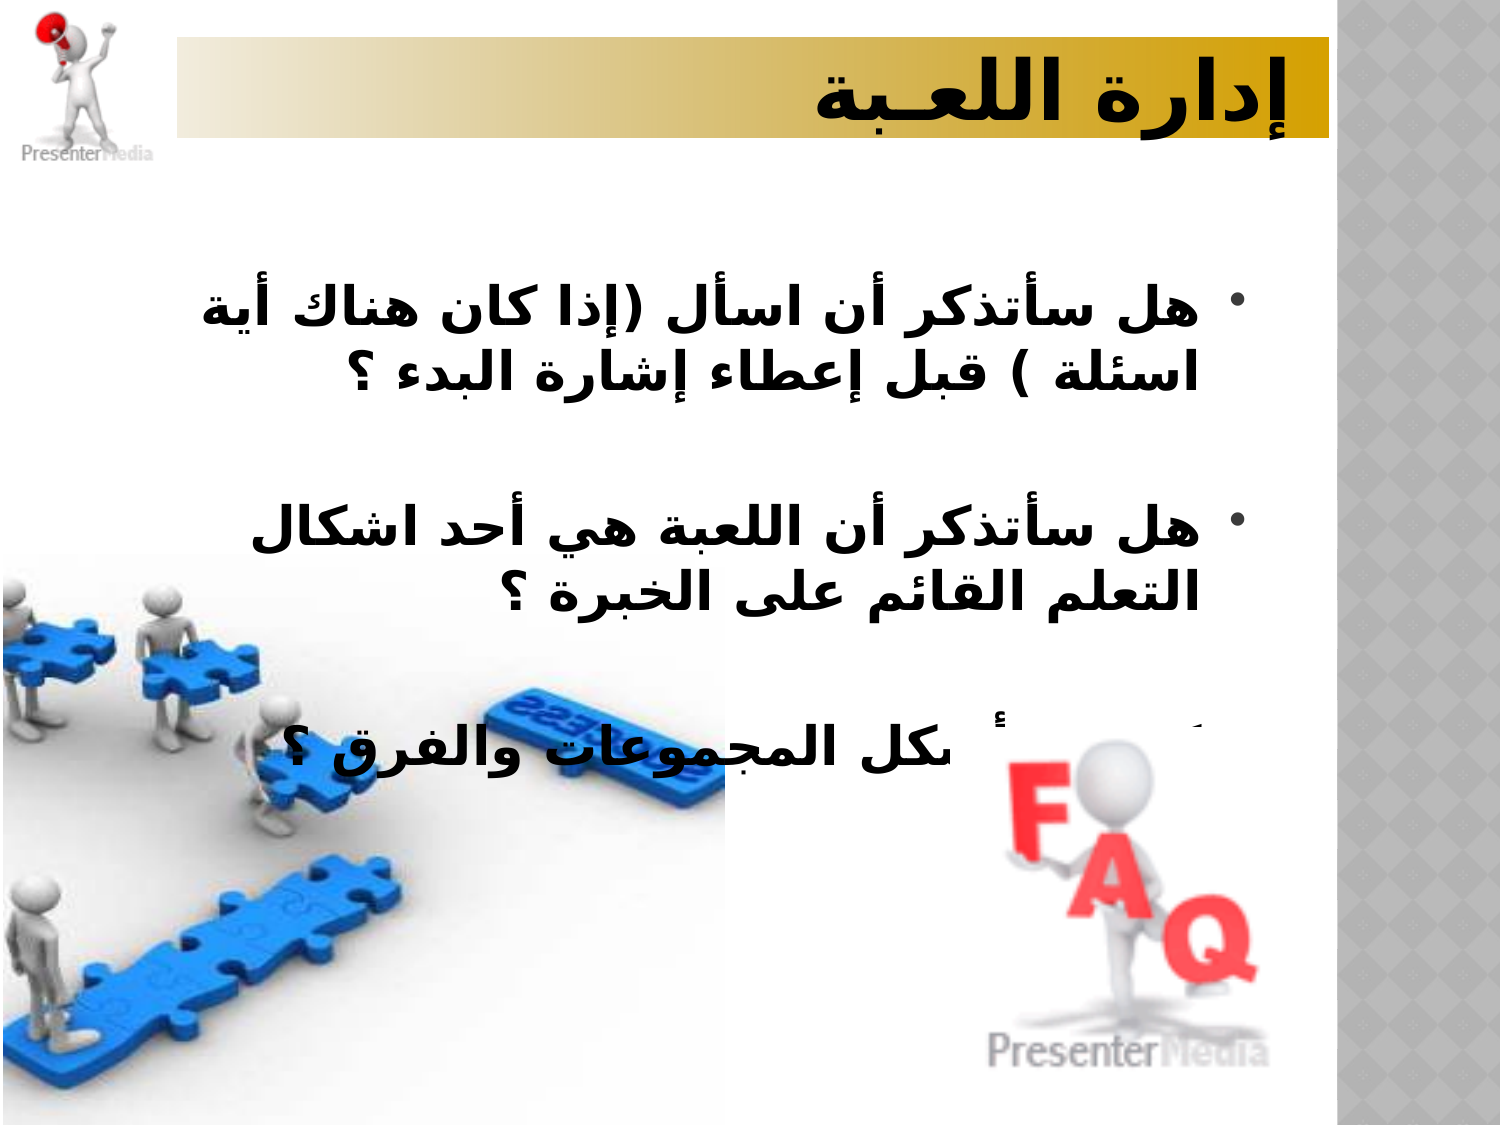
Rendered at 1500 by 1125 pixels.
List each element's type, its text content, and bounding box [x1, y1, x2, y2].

list هل سأتذكر أن اسأل (إذا كان هناك أية اسئلة ) قبل إعطاء إشارة البدء ؟ هل سأتذكر أن اللعبة هي أحد اشكال التعلم القائم على الخبرة ؟ كيف سأشكل المجموعات والفرق ؟ [75, 264, 1263, 1060]
picture [3, 554, 726, 1125]
picture [950, 727, 1321, 1098]
text_box [182, 36, 1330, 139]
title إدارة اللعـبة [173, 1, 1300, 137]
picture [4, 2, 178, 175]
